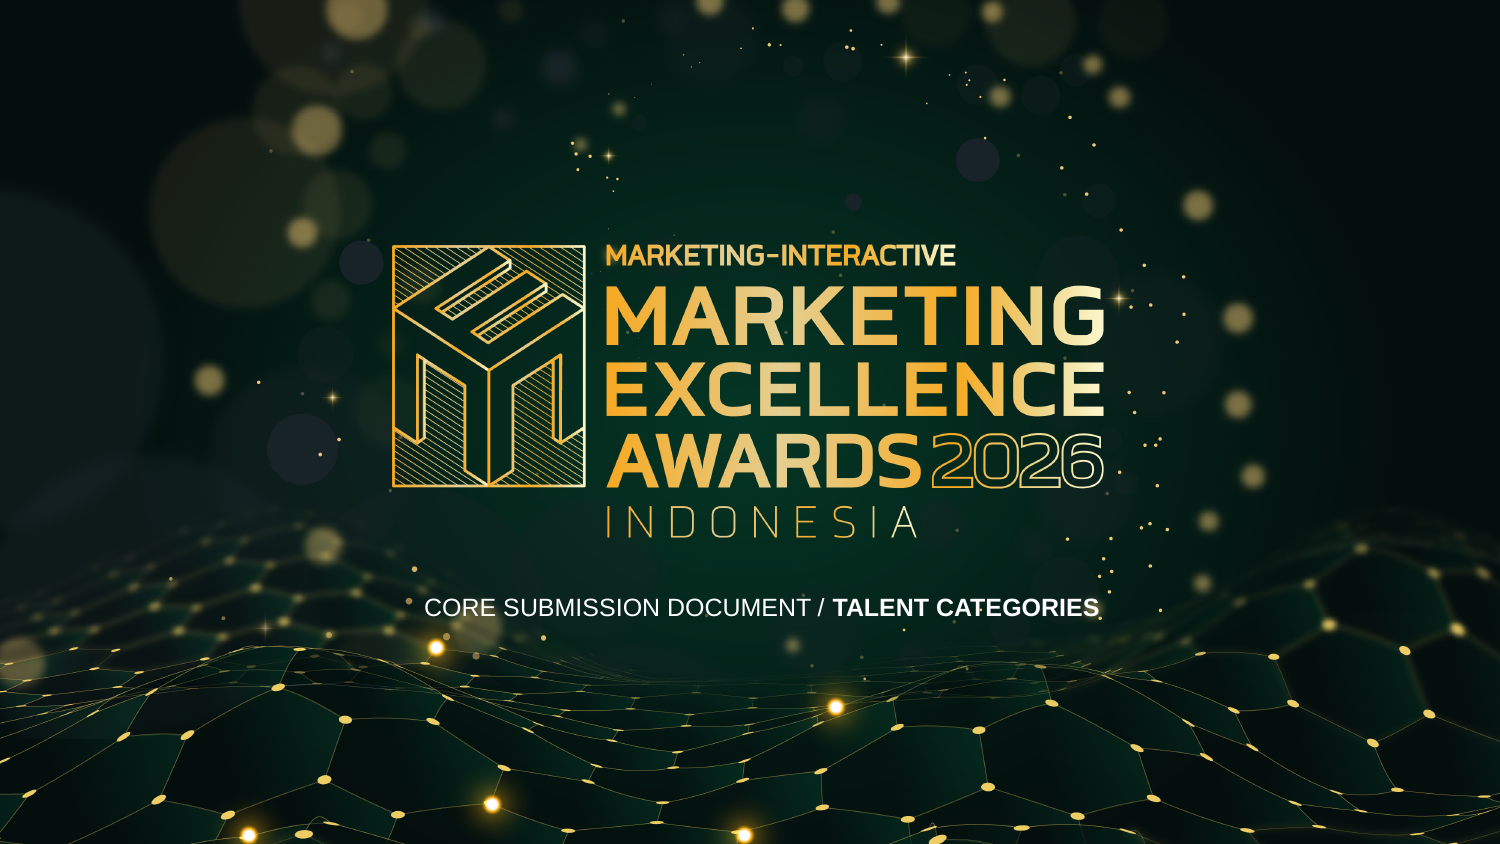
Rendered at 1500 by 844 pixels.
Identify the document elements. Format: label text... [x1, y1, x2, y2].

text_box CORE SUBMISSION DOCUMENT / TALENT CATEGORIES [300, 584, 1225, 629]
picture [0, 0, 1500, 844]
